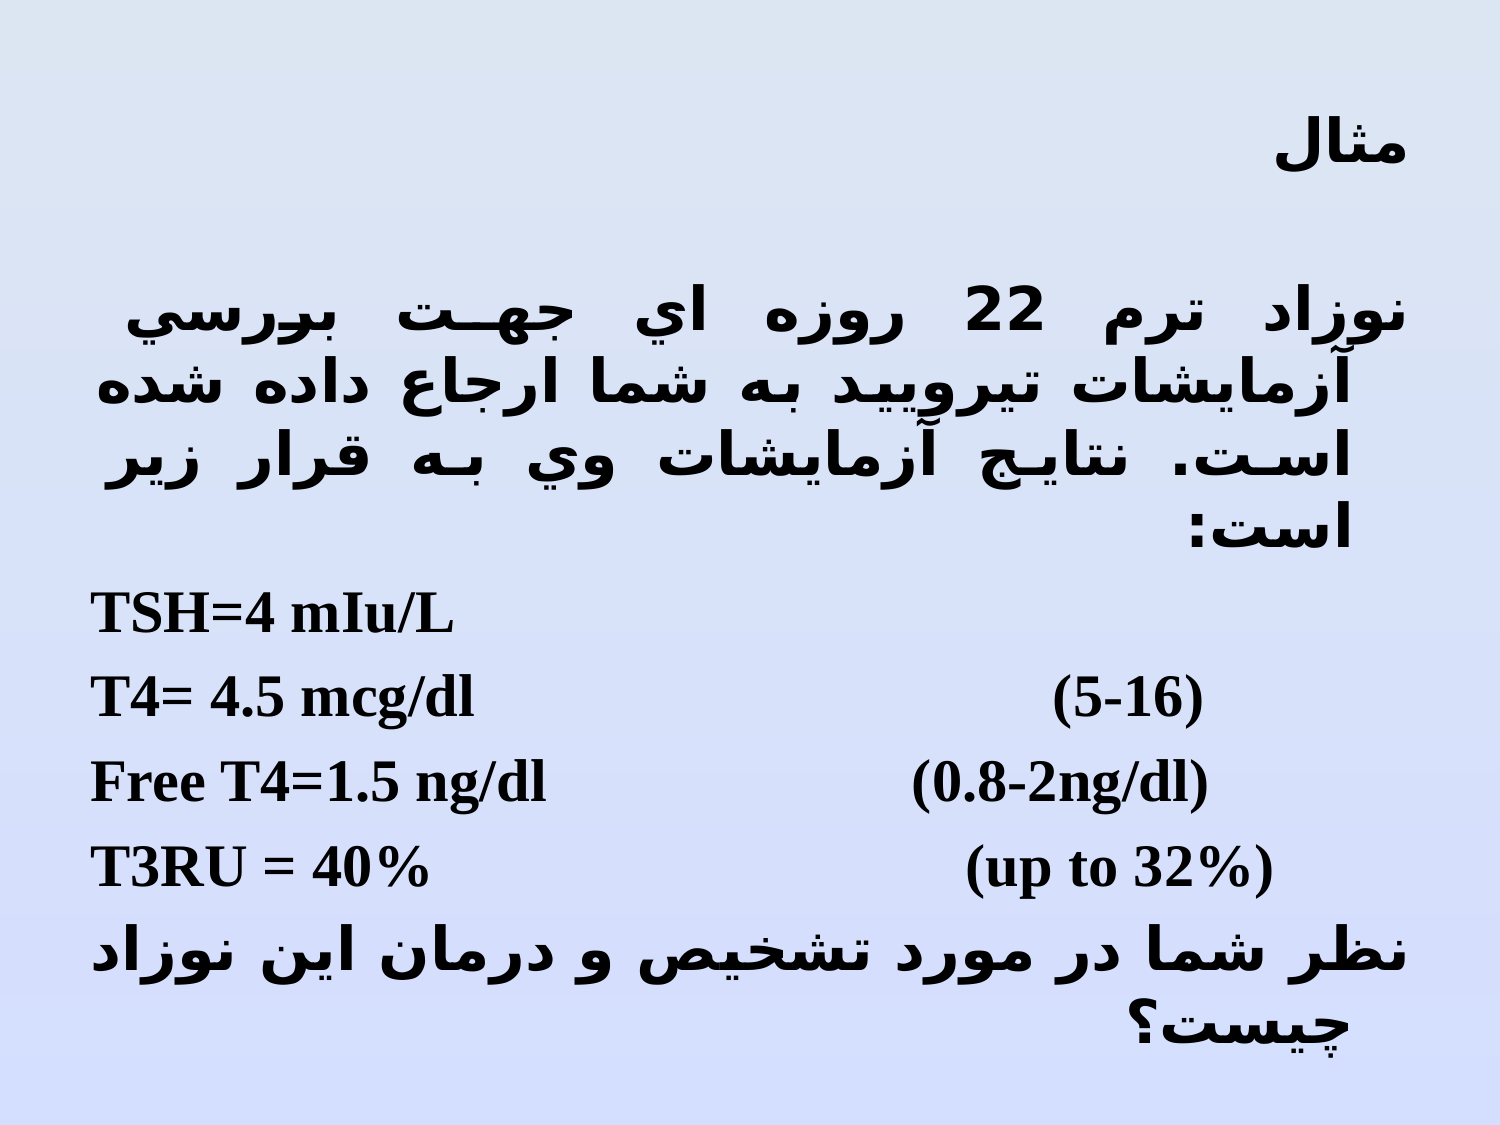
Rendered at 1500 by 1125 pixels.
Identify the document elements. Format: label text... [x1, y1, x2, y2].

list نوزاد ترم 22 روزه اي جهت بررسي آزمايشات تيروييد به شما ارجاع داده شده است. نتايج آزمايشات وي به قرار زير است: TSH=4 mIu/L T4= 4.5 mcg/dl (5-16) Free T4=1.5 ng/dl (0.8-2ng/dl) T3RU = 40% (up to 32%) نظر شما در مورد تشخيص و درمان اين نوزاد چيست؟ [75, 262, 1425, 1005]
title مثال [75, 45, 1425, 233]
